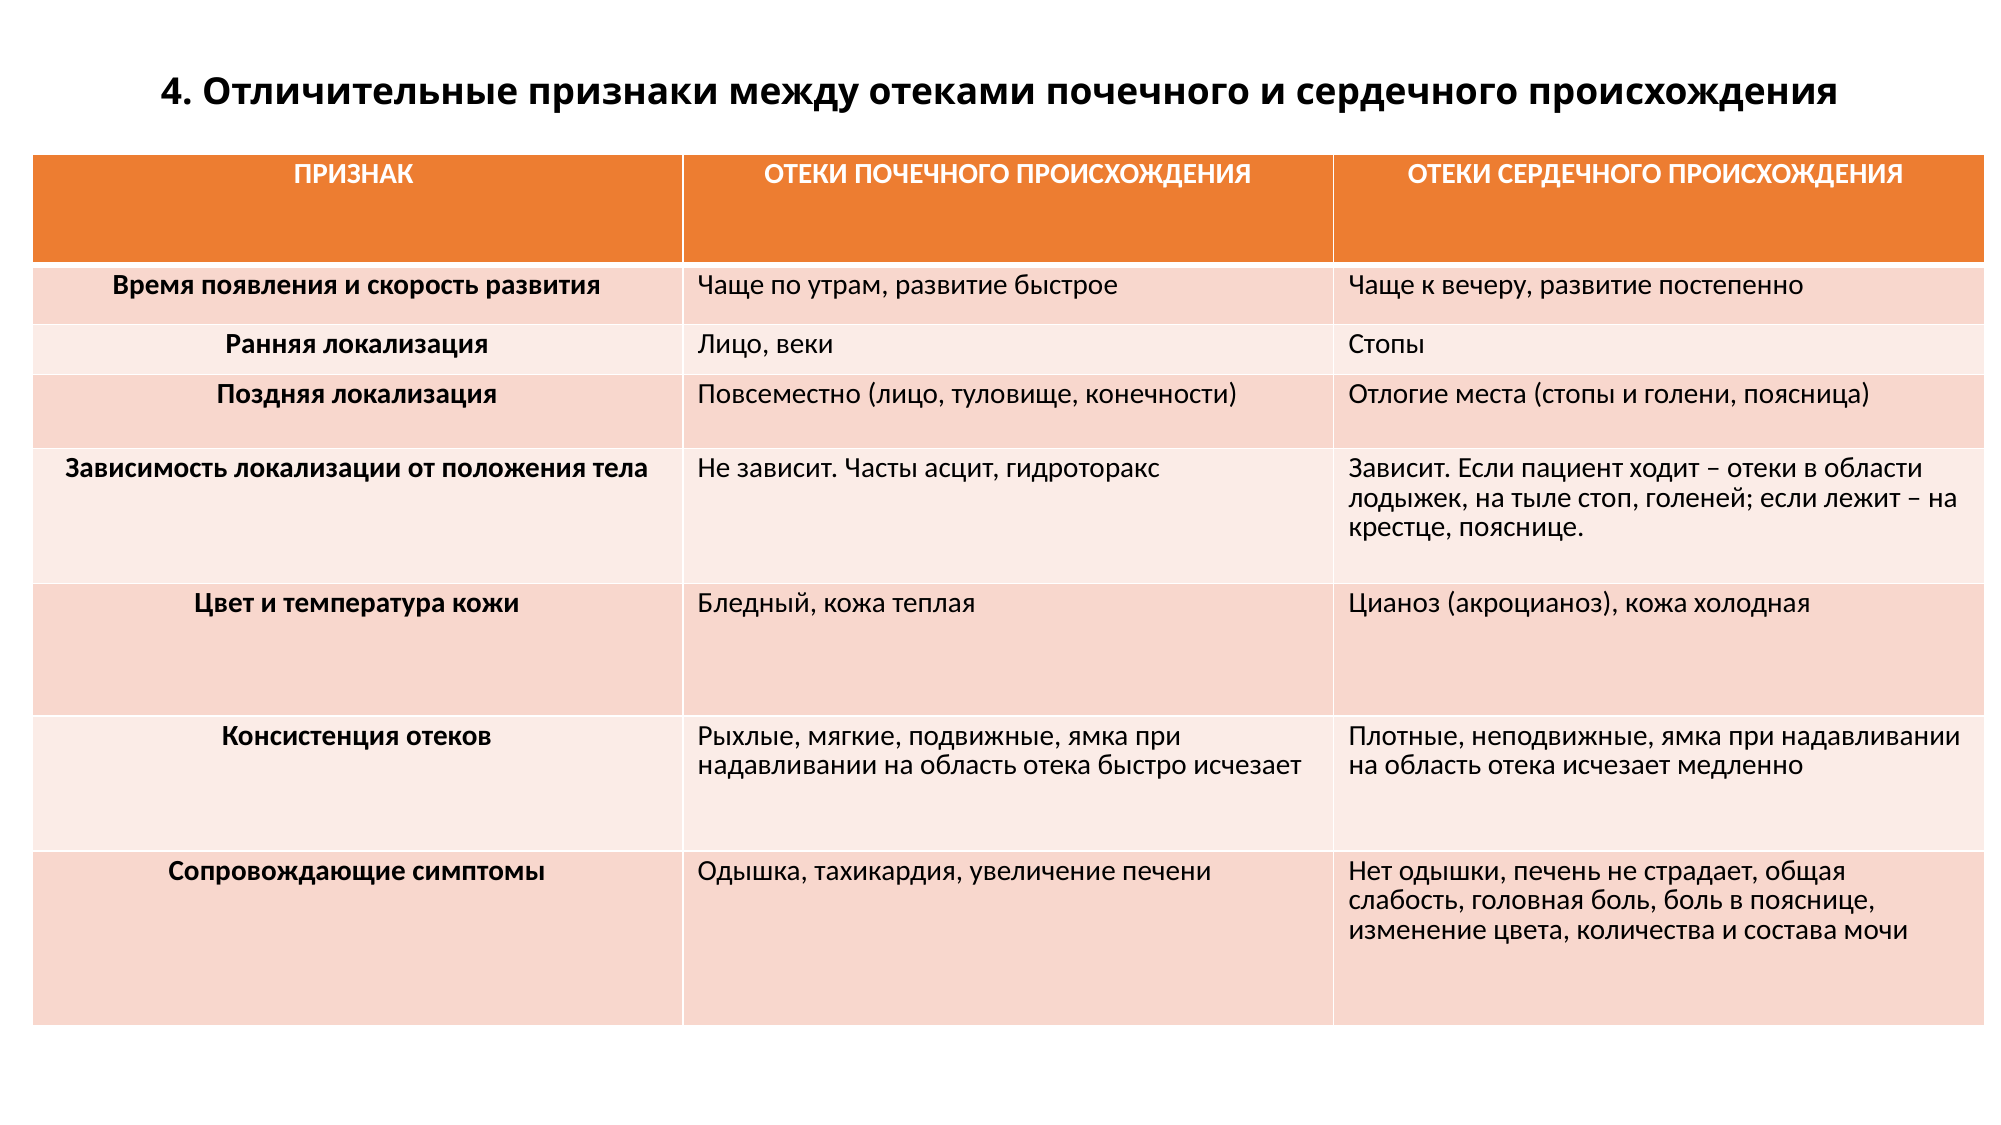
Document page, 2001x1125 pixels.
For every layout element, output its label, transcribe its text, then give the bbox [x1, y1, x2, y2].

table_header ОТЕКИ ПОЧЕЧНОГО ПРОИСХОЖДЕНИЯ [684, 155, 1333, 262]
table_header ПРИЗНАК [33, 155, 682, 262]
table_cell Не зависит. Часты асцит, гидроторакс [684, 449, 1333, 583]
title 4. Отличительные признаки между отеками почечного и сердечного происхождения [137, 59, 1863, 153]
table_cell Время появления и скорость развития [33, 268, 682, 324]
table_cell Стопы [1334, 325, 1984, 374]
table_cell Бледный, кожа теплая [684, 584, 1333, 715]
table_header ОТЕКИ СЕРДЕЧНОГО ПРОИСХОЖДЕНИЯ [1334, 155, 1984, 262]
table_cell Цвет и температура кожи [33, 584, 682, 715]
table_cell Чаще по утрам, развитие быстрое [684, 268, 1333, 324]
table_cell Лицо, веки [684, 325, 1333, 374]
table_cell Цианоз (акроцианоз), кожа холодная [1334, 584, 1984, 715]
table_cell Нет одышки, печень не страдает, общая слабость, головная боль, боль в пояснице, изменение цвета, количества и состава мочи [1334, 852, 1984, 1025]
table_cell Консистенция отеков [33, 717, 682, 850]
table_cell Рыхлые, мягкие, подвижные, ямка при надавливании на область отека быстро исчезает [684, 717, 1333, 850]
table_cell Зависит. Если пациент ходит – отеки в области лодыжек, на тыле стоп, голеней; если лежит – на крестце, пояснице. [1334, 449, 1984, 583]
table_cell Сопровождающие симптомы [33, 852, 682, 1025]
table_cell Повсеместно (лицо, туловище, конечности) [684, 375, 1333, 448]
table_cell Плотные, неподвижные, ямка при надавливании на область отека исчезает медленно [1334, 717, 1984, 850]
table_cell Поздняя локализация [33, 375, 682, 448]
table_cell Зависимость локализации от положения тела [33, 449, 682, 583]
table_cell Чаще к вечеру, развитие постепенно [1334, 268, 1984, 324]
table_cell Ранняя локализация [33, 325, 682, 374]
table_cell Отлогие места (стопы и голени, поясница) [1334, 375, 1984, 448]
table_cell Одышка, тахикардия, увеличение печени [684, 852, 1333, 1025]
